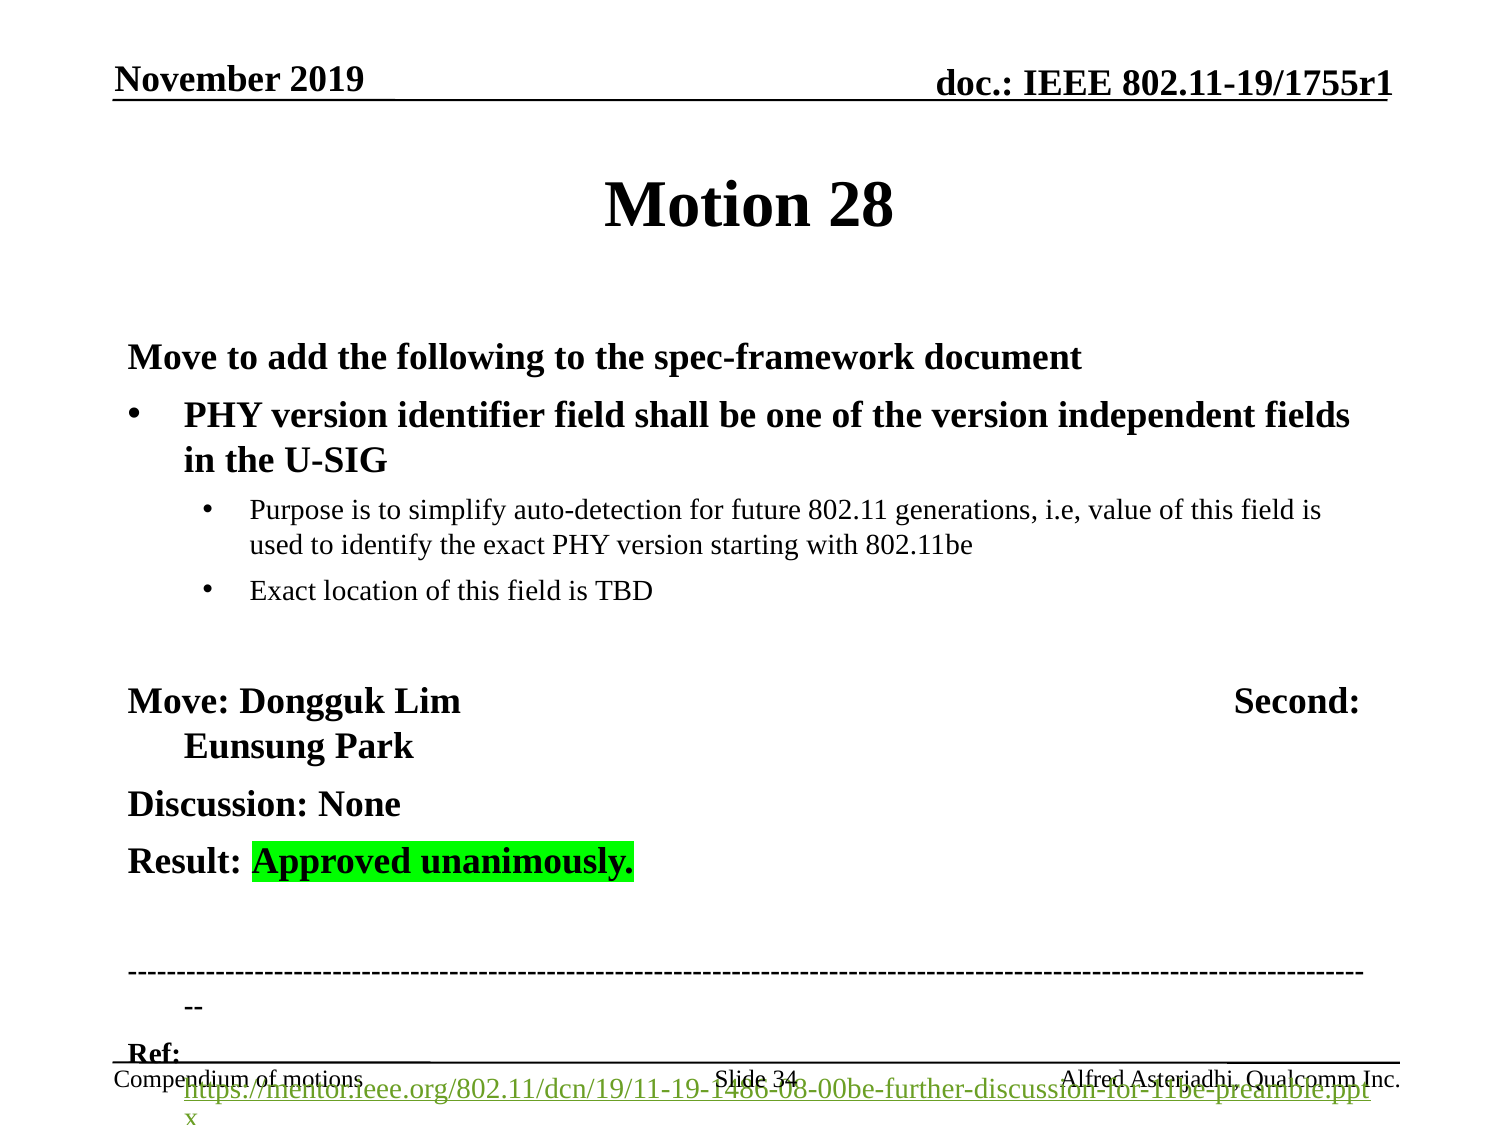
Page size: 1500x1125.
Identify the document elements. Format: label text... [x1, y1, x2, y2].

list Move to add the following to the spec-framework document PHY version identifier field shall be one of the version independent fields in the U-SIG Purpose is to simplify auto-detection for future 802.11 generations, i.e, value of this field is used to identify the exact PHY version starting with 802.11be Exact location of this field is TBD Move: Dongguk Lim Second: Eunsung Park Discussion: None Result: Approved unanimously. --------------------------------------------------------------------------------------------------------------------------------- Ref: https://mentor.ieee.org/802.11/dcn/19/11-19-1486-08-00be-further-discussion-for-11be-preamble.pptx [112, 324, 1388, 1063]
slide_number Slide 34 [712, 1061, 800, 1123]
title Motion 28 [112, 112, 1388, 288]
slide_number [114, 54, 423, 100]
footer Alfred Asterjadhi, Qualcomm Inc. [878, 1061, 1402, 1093]
